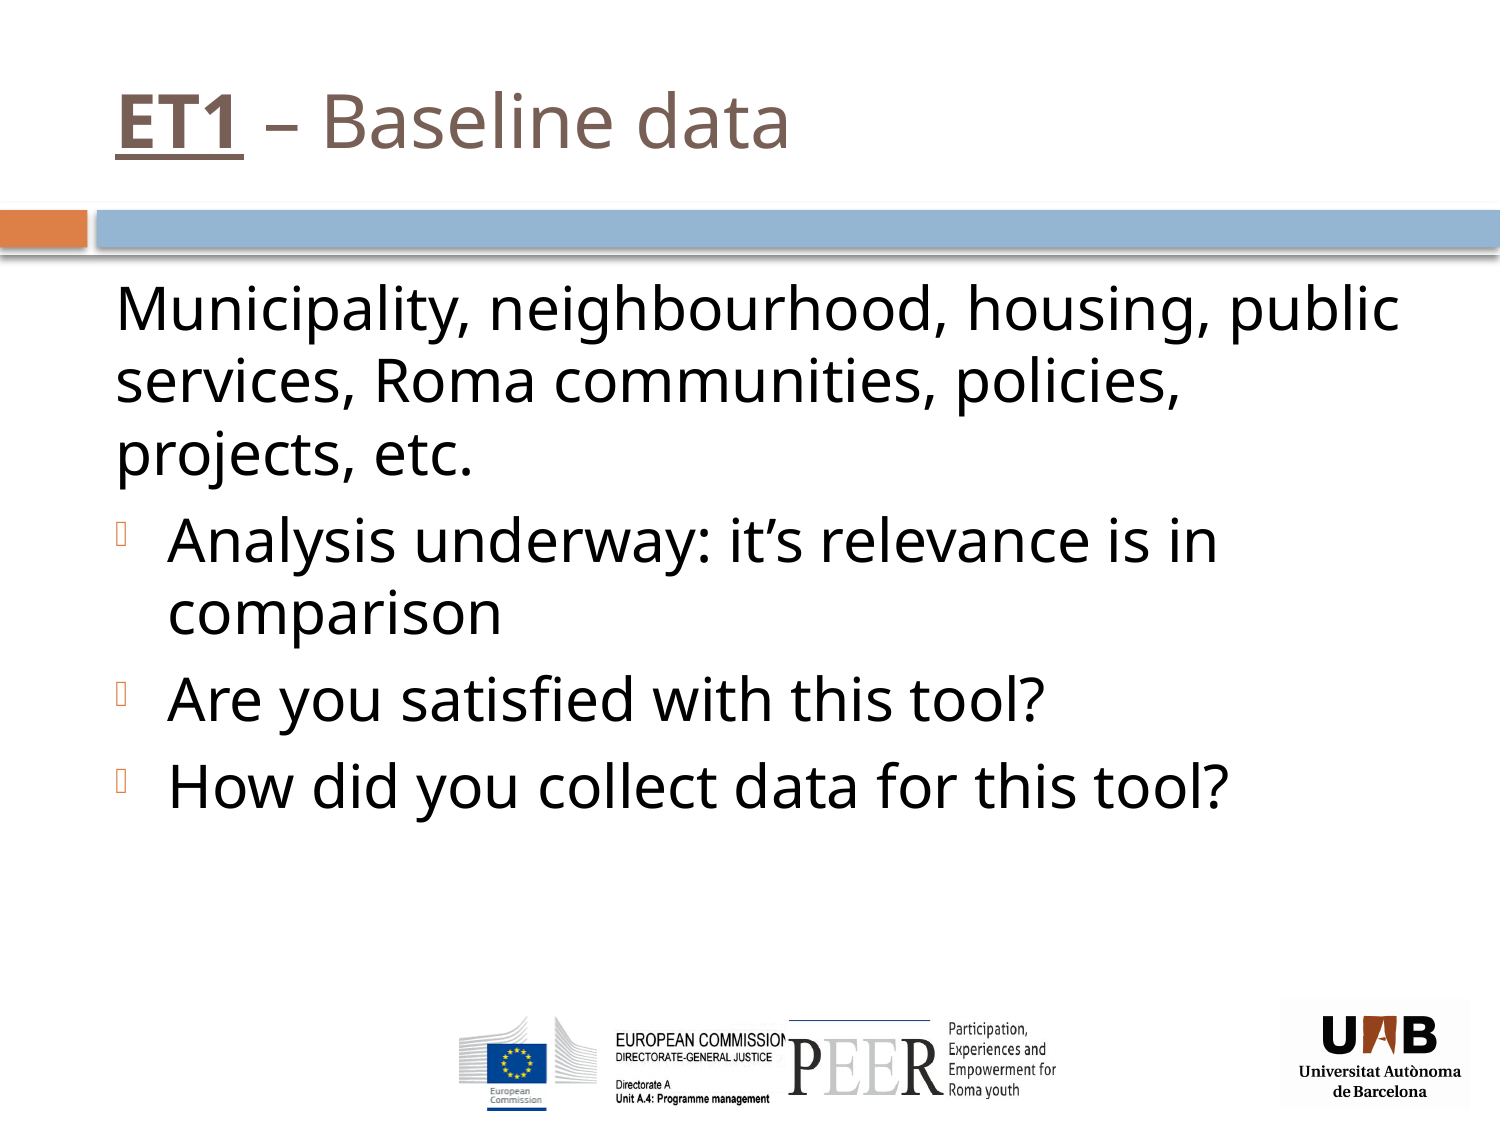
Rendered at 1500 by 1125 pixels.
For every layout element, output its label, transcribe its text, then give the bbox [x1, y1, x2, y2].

picture [1279, 999, 1471, 1109]
picture [785, 1020, 1057, 1099]
list Municipality, neighbourhood, housing, public services, Roma communities, policies, projects, etc. Analysis underway: it’s relevance is in comparison Are you satisfied with this tool? How did you collect data for this tool? [100, 262, 1438, 1000]
title ET1 – Baseline data [100, 37, 1438, 200]
picture [459, 1016, 597, 1111]
